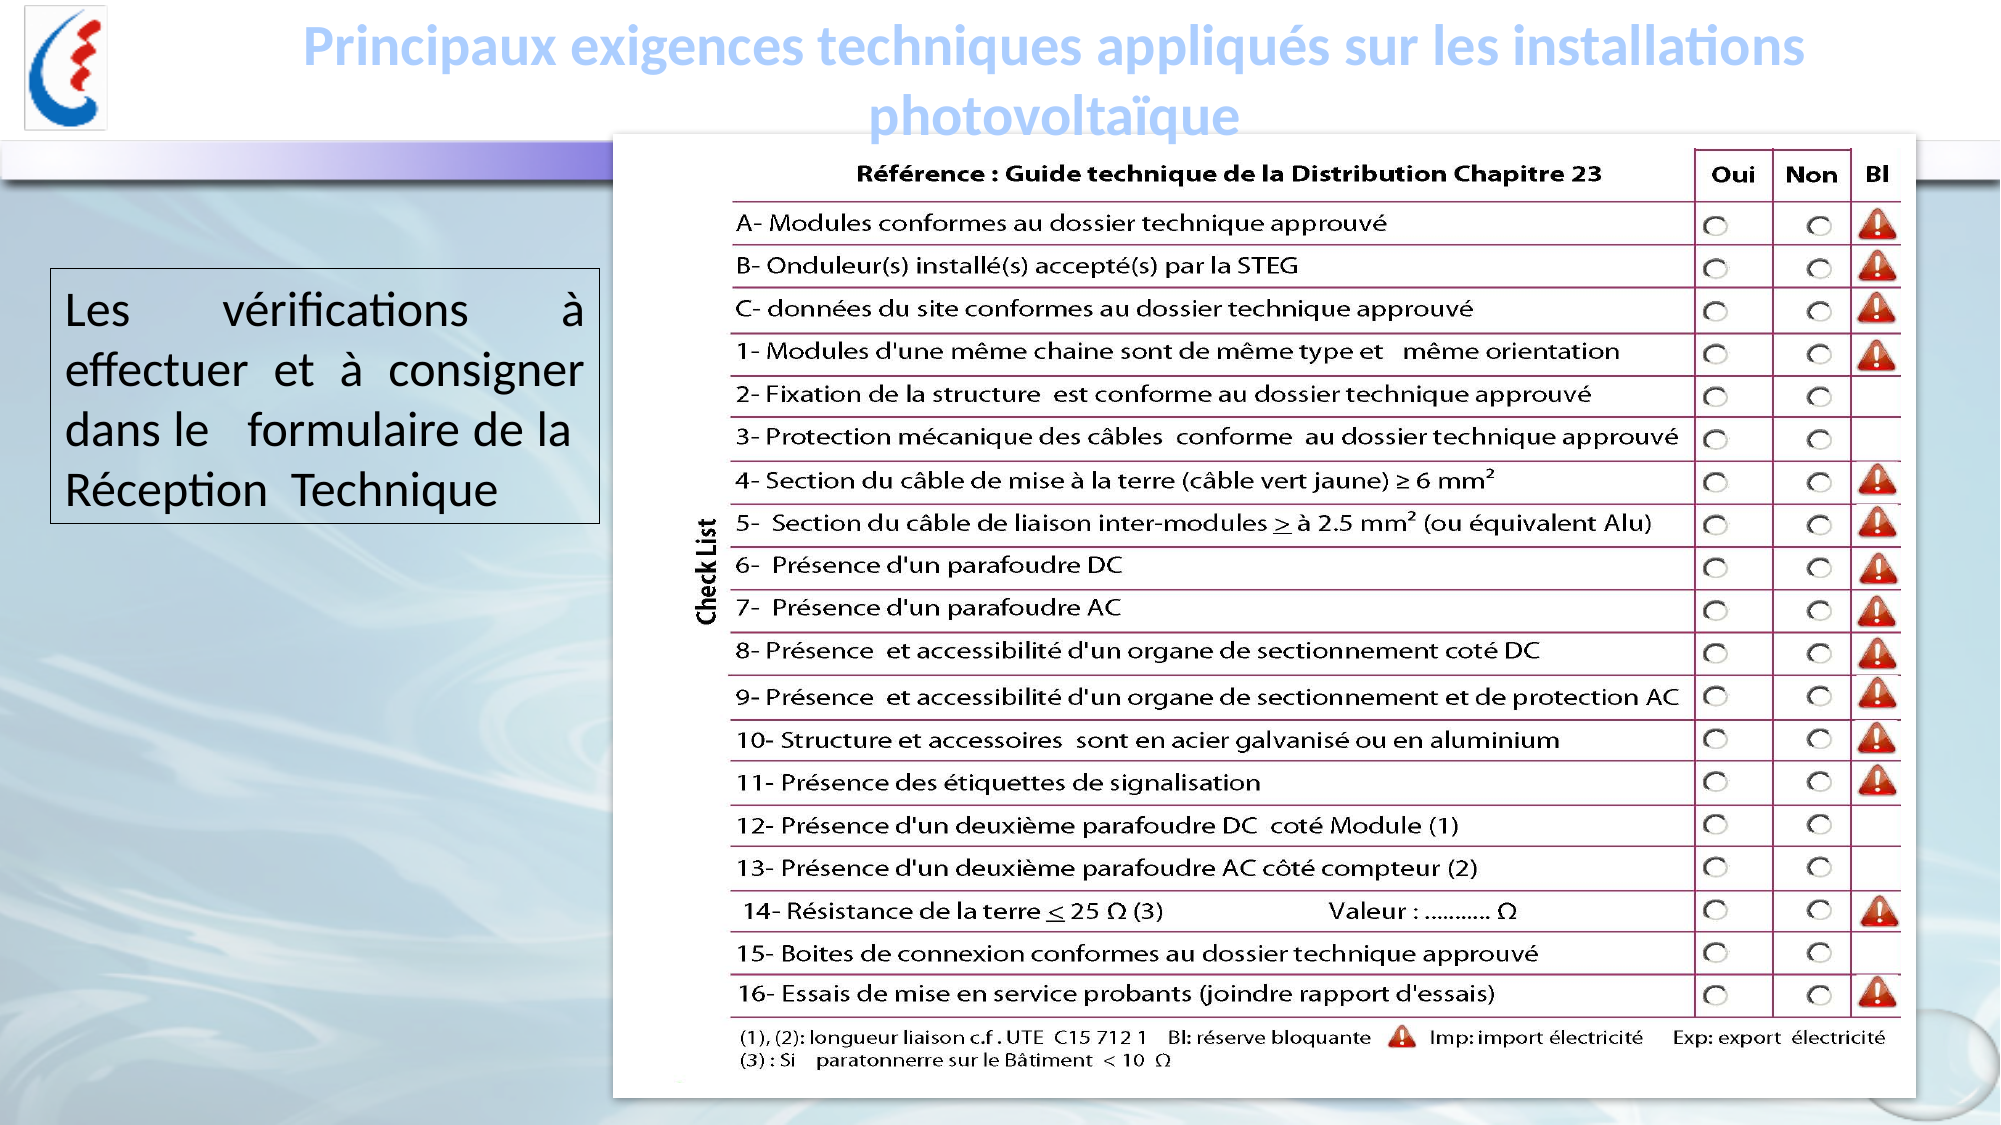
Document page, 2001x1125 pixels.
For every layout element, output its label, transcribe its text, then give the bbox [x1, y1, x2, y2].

picture [627, 148, 1902, 1083]
text_box Les vérifications à effectuer et à consigner dans le formulaire de la Réception Technique [50, 268, 600, 524]
picture [0, 0, 2000, 1125]
text_box Principaux exigences techniques appliqués sur les installations photovoltaïque [150, 0, 1960, 155]
